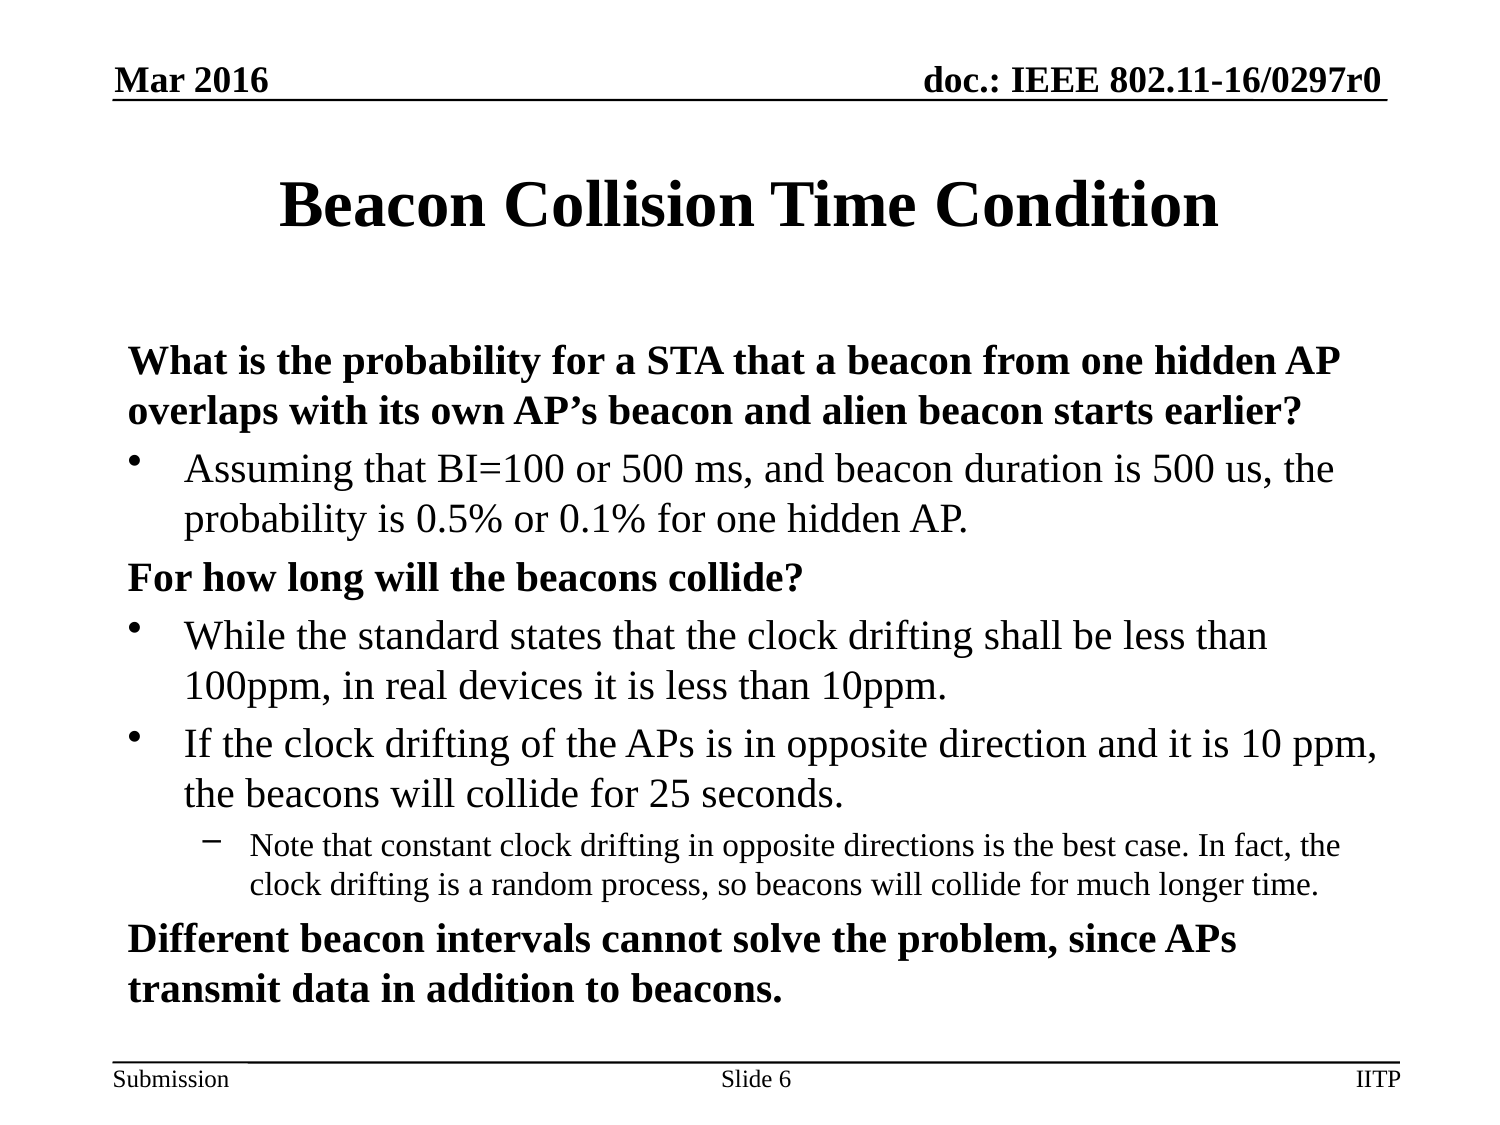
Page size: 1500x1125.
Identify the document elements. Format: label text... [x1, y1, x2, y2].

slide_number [114, 54, 271, 101]
footer IITP [949, 1061, 1402, 1093]
list What is the probability for a STA that a beacon from one hidden AP overlaps with its own AP’s beacon and alien beacon starts earlier? Assuming that BI=100 or 500 ms, and beacon duration is 500 us, the probability is 0.5% or 0.1% for one hidden AP. For how long will the beacons collide? While the standard states that the clock drifting shall be less than 100ppm, in real devices it is less than 10ppm. If the clock drifting of the APs is in opposite direction and it is 10 ppm, the beacons will collide for 25 seconds. Note that constant clock drifting in opposite directions is the best case. In fact, the clock drifting is a random process, so beacons will collide for much longer time. Different beacon intervals cannot solve the problem, since APs transmit data in addition to beacons. [112, 324, 1400, 1048]
title Beacon Collision Time Condition [112, 112, 1388, 288]
slide_number Slide 6 [712, 1061, 801, 1093]
